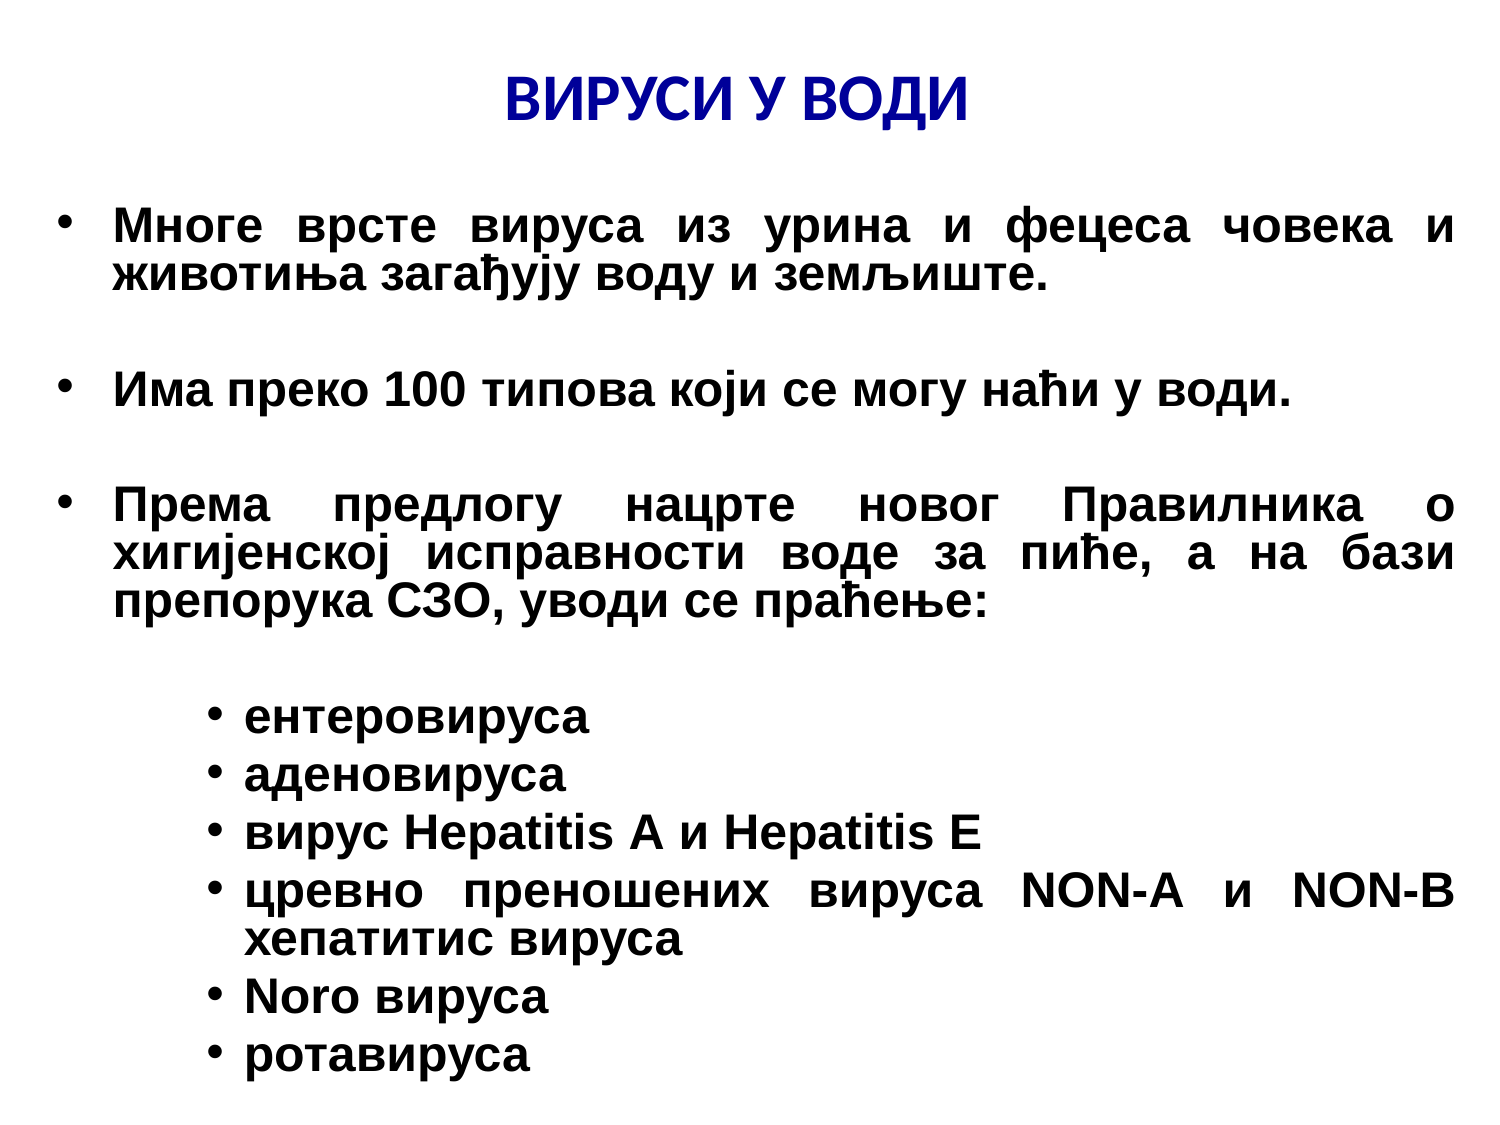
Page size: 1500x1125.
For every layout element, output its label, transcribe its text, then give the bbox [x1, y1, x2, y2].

title ВИРУСИ У ВОДИ [100, 0, 1376, 188]
list Многе врсте вируса из урина и фецеса човека и животиња загађују воду и земљиште. Има преко 100 типова који се могу наћи у води. Према предлогу нацрте новог Правилника о хигијенској исправности воде за пиће, а на бази препорука СЗО, уводи се праћење: ентеровируса аденовируса вирус Hepatitis A и Hepatitis E цревно преношених вируса NON-A и NON-B хепатитис вируса Noro вируса ротавируса [40, 196, 1471, 1125]
